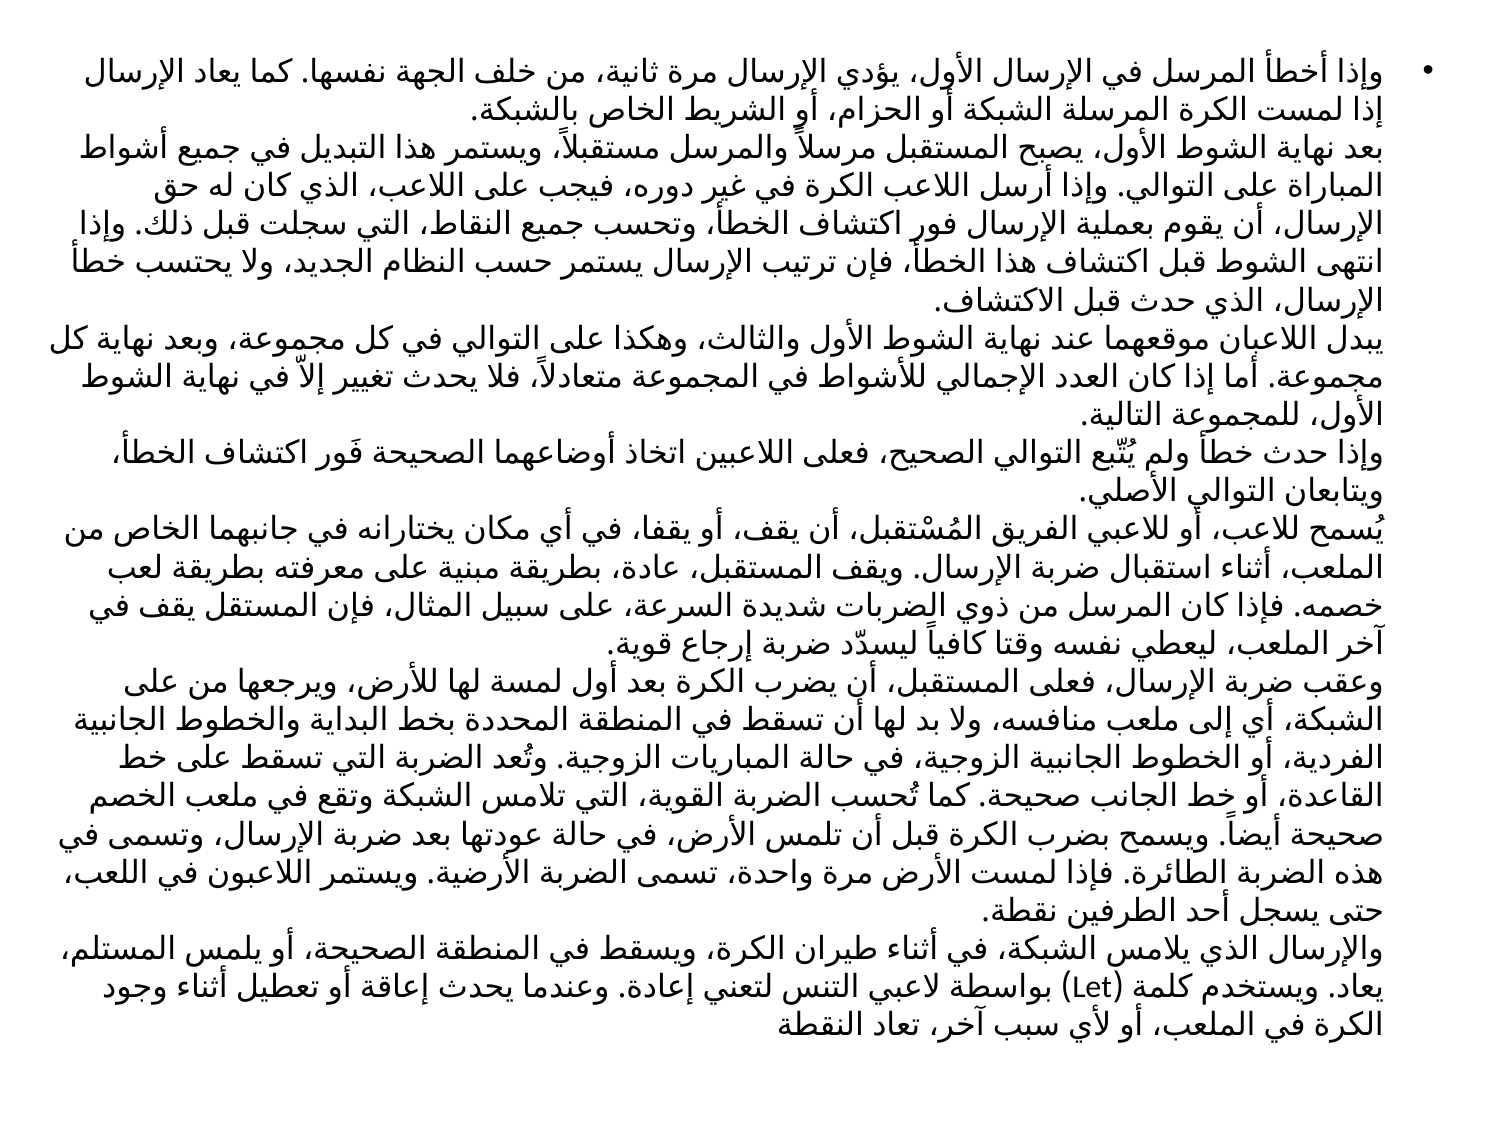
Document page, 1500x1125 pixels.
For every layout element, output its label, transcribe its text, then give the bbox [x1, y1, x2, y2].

list وإذا أخطأ المرسل في الإرسال الأول، يؤدي الإرسال مرة ثانية، من خلف الجهة نفسها. كما يعاد الإرسال إذا لمست الكرة المرسلة الشبكة أو الحزام، أو الشريط الخاص بالشبكة. بعد نهاية الشوط الأول، يصبح المستقبل مرسلاً والمرسل مستقبلاً، ويستمر هذا التبديل في جميع أشواط المباراة على التوالي. وإذا أرسل اللاعب الكرة في غير دوره، فيجب على اللاعب، الذي كان له حق الإرسال، أن يقوم بعملية الإرسال فور اكتشاف الخطأ، وتحسب جميع النقاط، التي سجلت قبل ذلك. وإذا انتهى الشوط قبل اكتشاف هذا الخطأ، فإن ترتيب الإرسال يستمر حسب النظام الجديد، ولا يحتسب خطأ الإرسال، الذي حدث قبل الاكتشاف. يبدل اللاعبان موقعهما عند نهاية الشوط الأول والثالث، وهكذا على التوالي في كل مجموعة، وبعد نهاية كل مجموعة. أما إذا كان العدد الإجمالي للأشواط في المجموعة متعادلاً، فلا يحدث تغيير إلاّ في نهاية الشوط الأول، للمجموعة التالية. وإذا حدث خطأ ولم يُتّبع التوالي الصحيح، فعلى اللاعبين اتخاذ أوضاعهما الصحيحة فَور اكتشاف الخطأ، ويتابعان التوالي الأصلي. يُسمح للاعب، أو للاعبي الفريق المُسْتقبل، أن يقف، أو يقفا، في أي مكان يختارانه في جانبهما الخاص من الملعب، أثناء استقبال ضربة الإرسال. ويقف المستقبل، عادة، بطريقة مبنية على معرفته بطريقة لعب خصمه. فإذا كان المرسل من ذوي الضربات شديدة السرعة، على سبيل المثال، فإن المستقل يقف في آخر الملعب، ليعطي نفسه وقتا كافياً ليسدّد ضربة إرجاع قوية. وعقب ضربة الإرسال، فعلى المستقبل، أن يضرب الكرة بعد أول لمسة لها للأرض، ويرجعها من على الشبكة، أي إلى ملعب منافسه، ولا بد لها أن تسقط في المنطقة المحددة بخط البداية والخطوط الجانبية الفردية، أو الخطوط الجانبية الزوجية، في حالة المباريات الزوجية. وتُعد الضربة التي تسقط على خط القاعدة، أو خط الجانب صحيحة. كما تُحسب الضربة القوية، التي تلامس الشبكة وتقع في ملعب الخصم صحيحة أيضاً. ويسمح بضرب الكرة قبل أن تلمس الأرض، في حالة عودتها بعد ضربة الإرسال، وتسمى في هذه الضربة الطائرة. فإذا لمست الأرض مرة واحدة، تسمى الضربة الأرضية. ويستمر اللاعبون في اللعب، حتى يسجل أحد الطرفين نقطة. والإرسال الذي يلامس الشبكة، في أثناء طيران الكرة، ويسقط في المنطقة الصحيحة، أو يلمس المستلم، يعاد. ويستخدم كلمة (Let) بواسطة لاعبي التنس لتعني إعادة. وعندما يحدث إعاقة أو تعطيل أثناء وجود الكرة في الملعب، أو لأي سبب آخر، تعاد النقطة [29, 42, 1447, 1059]
